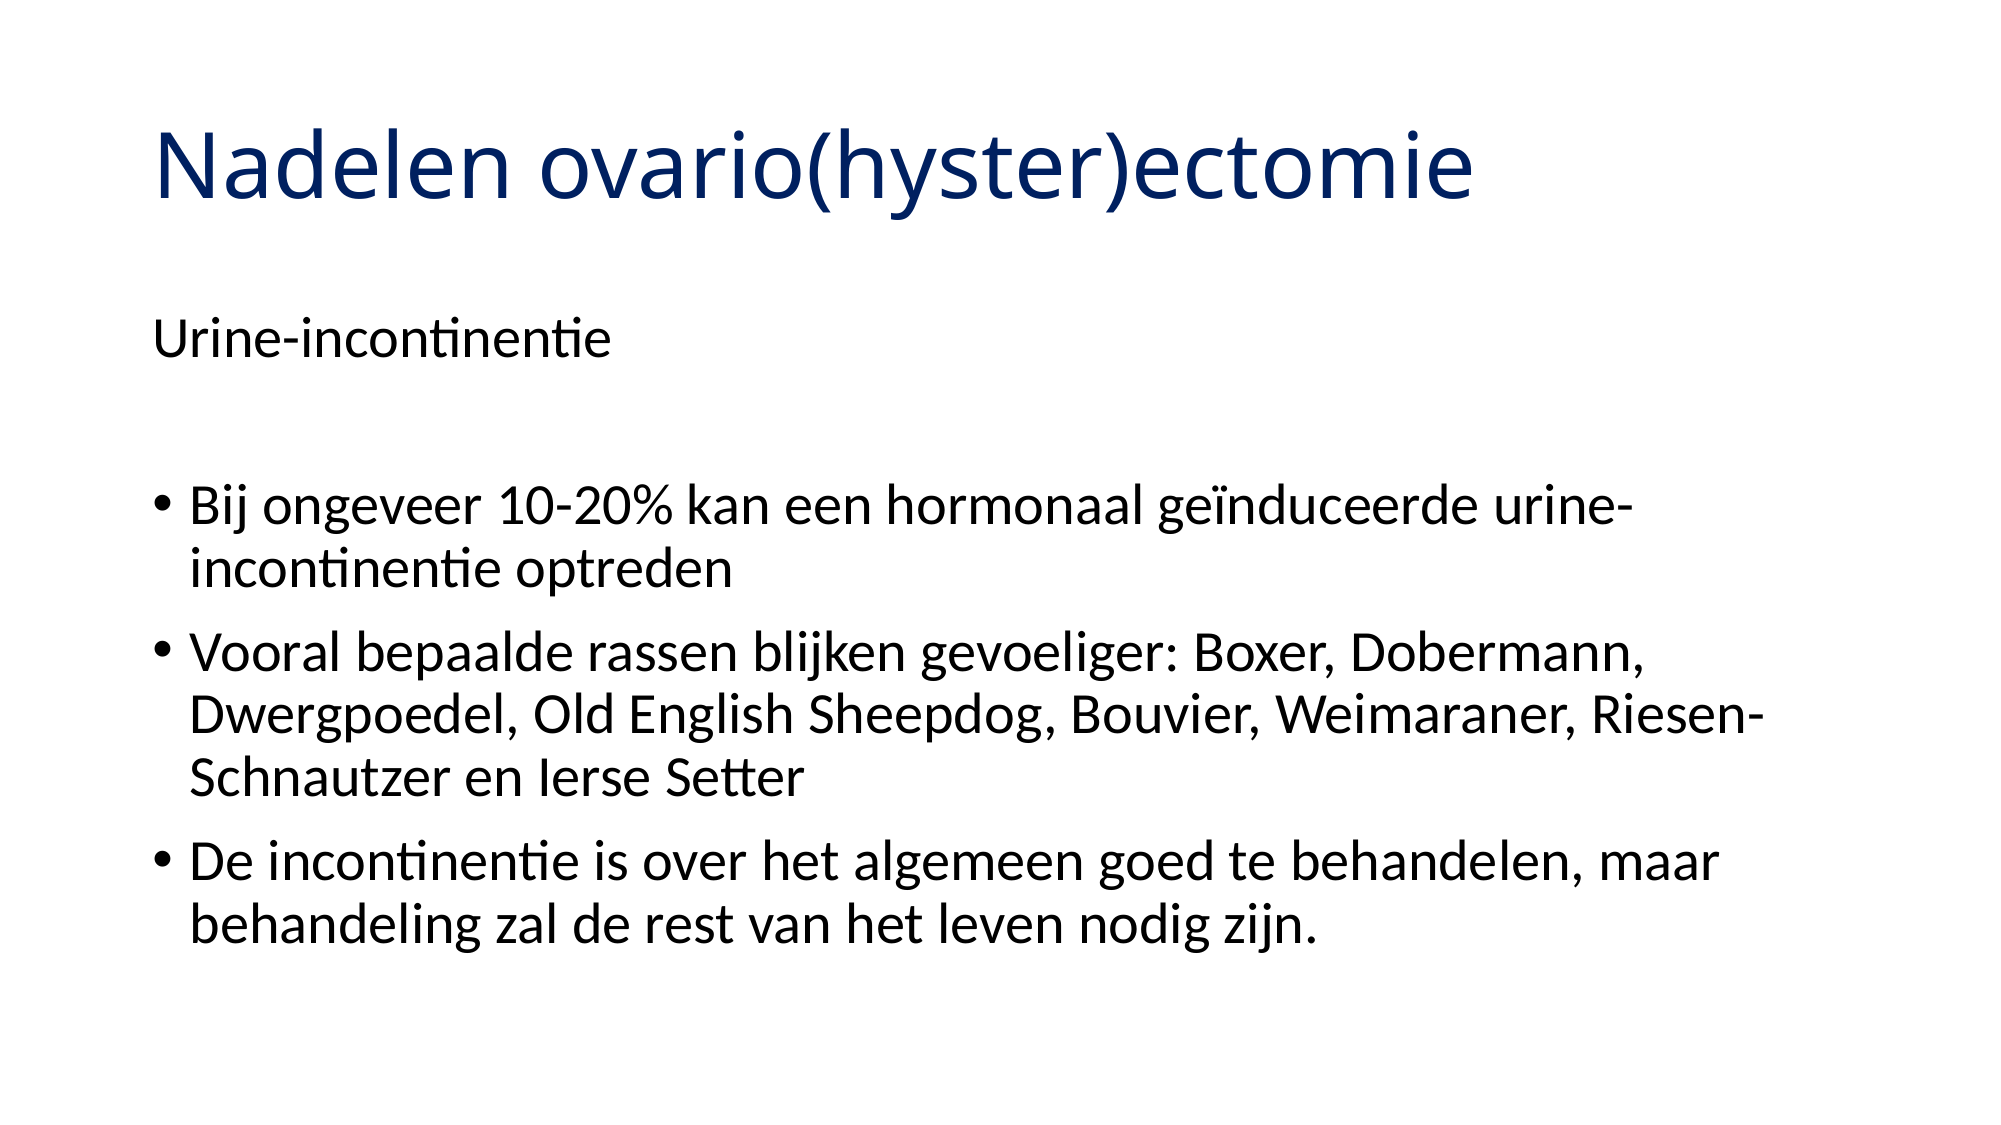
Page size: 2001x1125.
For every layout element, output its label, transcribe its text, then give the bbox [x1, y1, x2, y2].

list Urine-incontinentie Bij ongeveer 10-20% kan een hormonaal geïnduceerde urine-incontinentie optreden Vooral bepaalde rassen blijken gevoeliger: Boxer, Dobermann, Dwergpoedel, Old English Sheepdog, Bouvier, Weimaraner, Riesen-Schnautzer en Ierse Setter De incontinentie is over het algemeen goed te behandelen, maar behandeling zal de rest van het leven nodig zijn. [137, 299, 1863, 1014]
title Nadelen ovario(hyster)ectomie [137, 59, 1863, 278]
